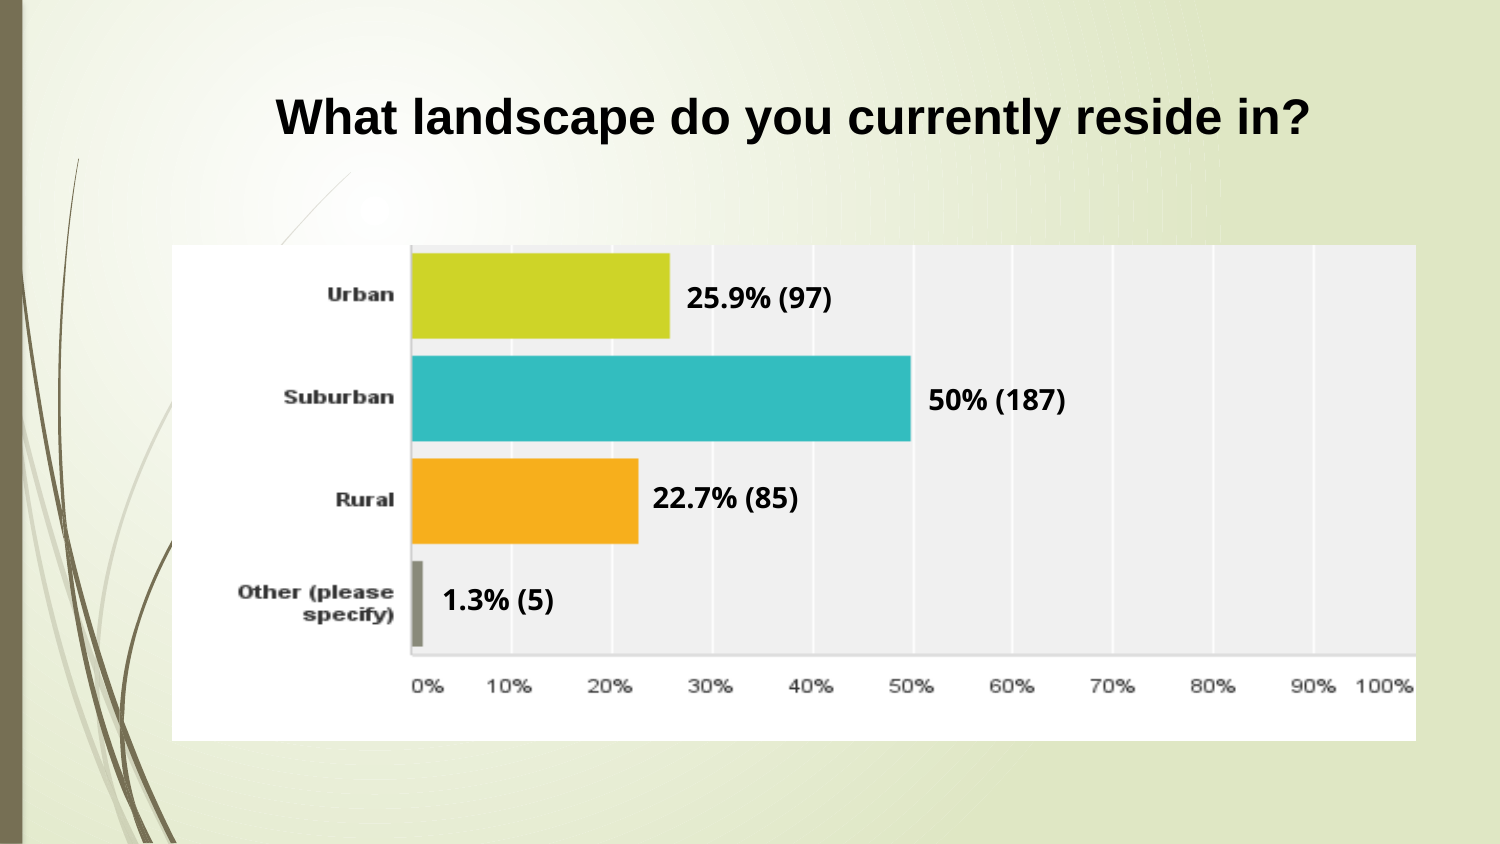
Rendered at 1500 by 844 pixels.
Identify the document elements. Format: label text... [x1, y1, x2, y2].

picture [171, 245, 1416, 741]
title What landscape do you currently reside in? [172, 76, 1416, 235]
